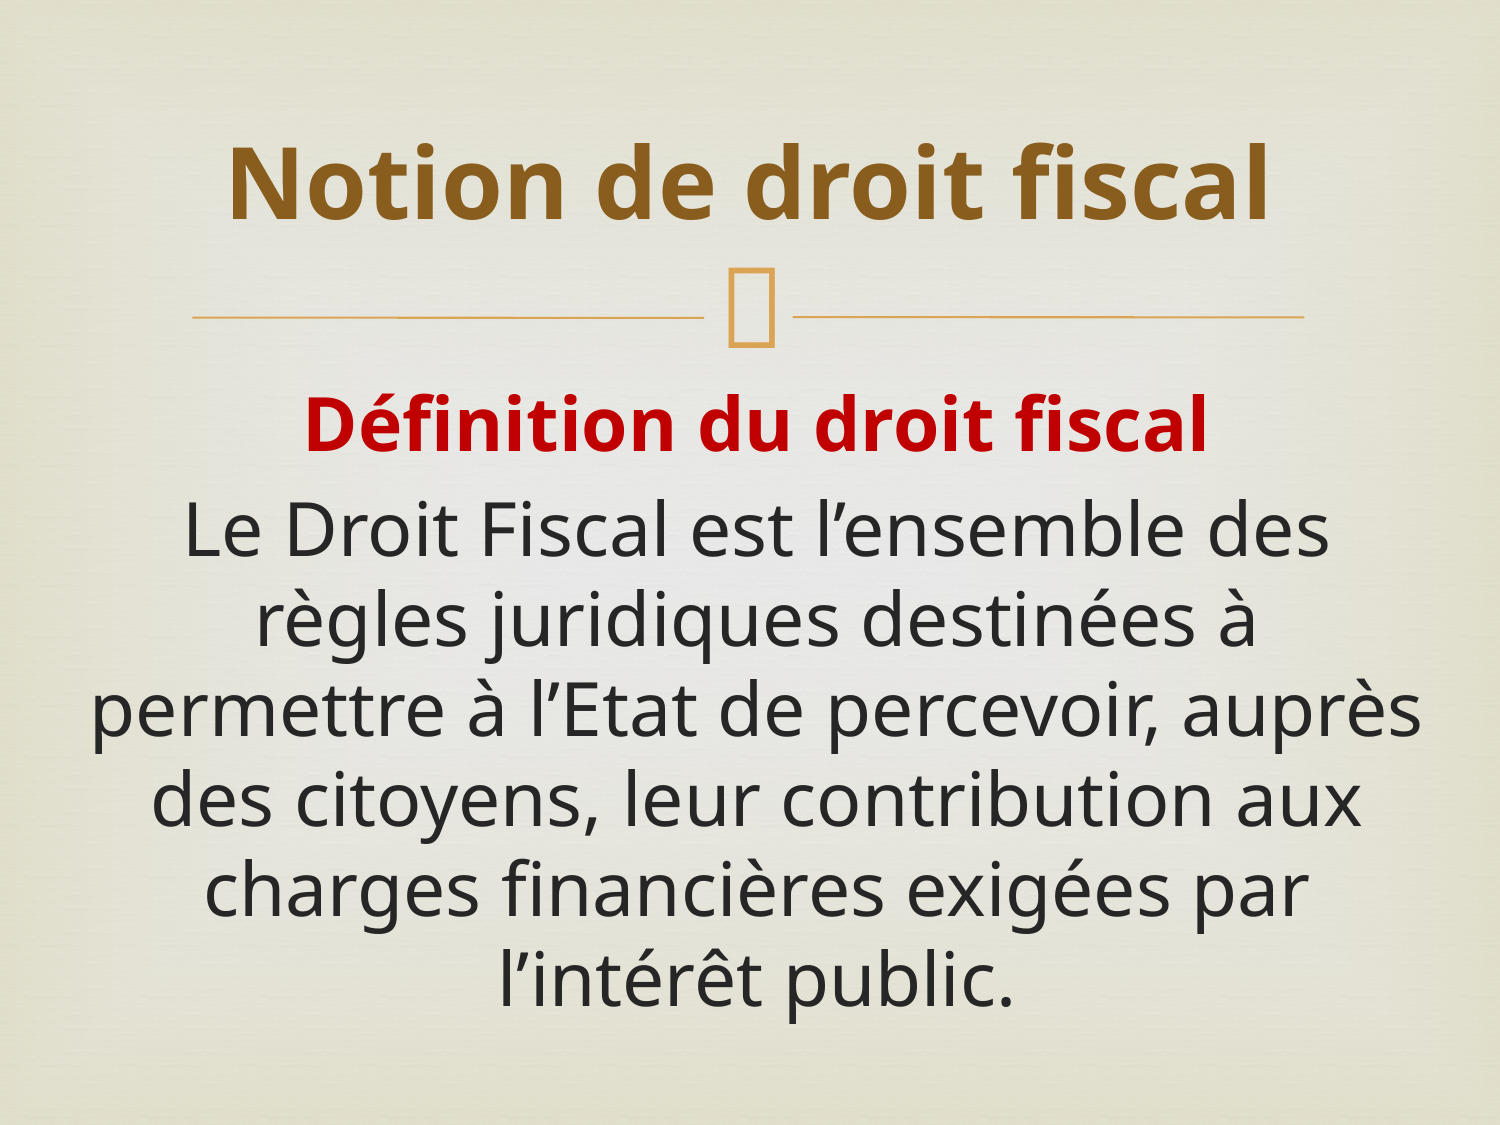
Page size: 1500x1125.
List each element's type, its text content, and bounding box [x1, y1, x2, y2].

title Notion de droit fiscal [112, 93, 1386, 267]
text_box Définition du droit fiscal Le Droit Fiscal est l’ensemble des règles juridiques destinées à permettre à l’Etat de percevoir, auprès des citoyens, leur contribution aux charges financières exigées par l’intérêt public. [55, 368, 1459, 1071]
